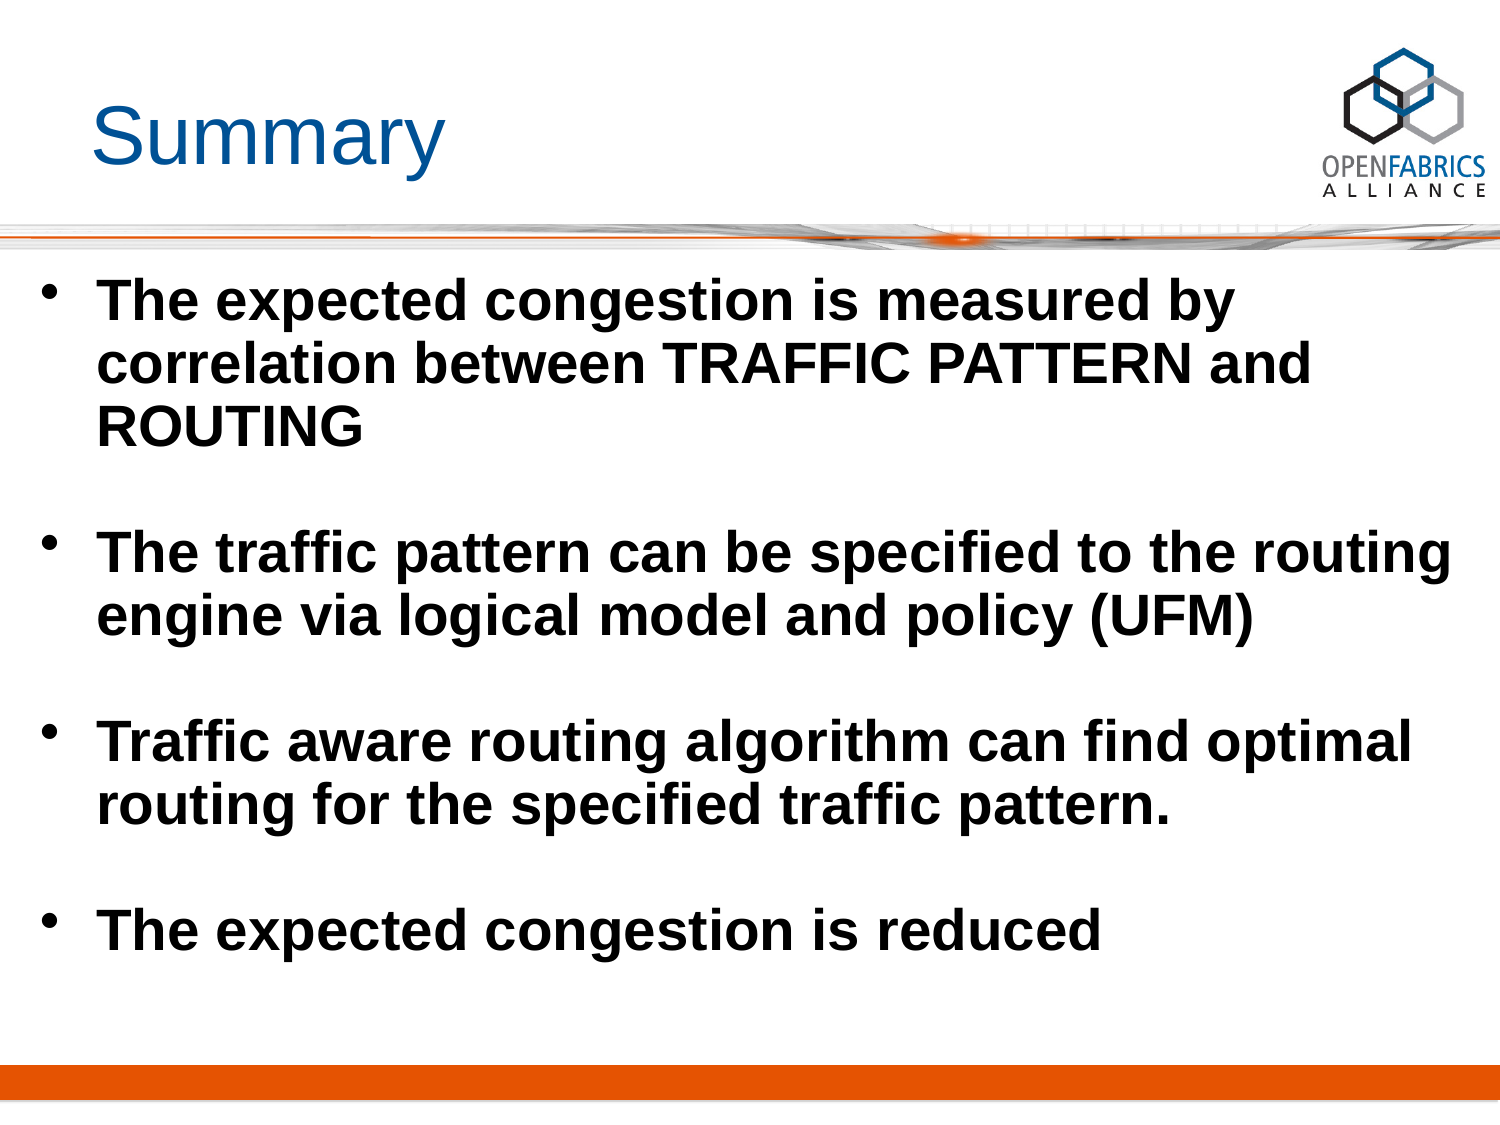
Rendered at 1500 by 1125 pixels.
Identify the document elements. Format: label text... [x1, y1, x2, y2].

picture [1312, 37, 1494, 219]
title Summary [74, 37, 1301, 226]
picture [0, 224, 1500, 236]
list The expected congestion is measured by correlation between TRAFFIC PATTERN and ROUTING The traffic pattern can be specified to the routing engine via logical model and policy (UFM) Traffic aware routing algorithm can find optimal routing for the specified traffic pattern. The expected congestion is reduced [24, 262, 1476, 1026]
picture [0, 239, 1500, 250]
